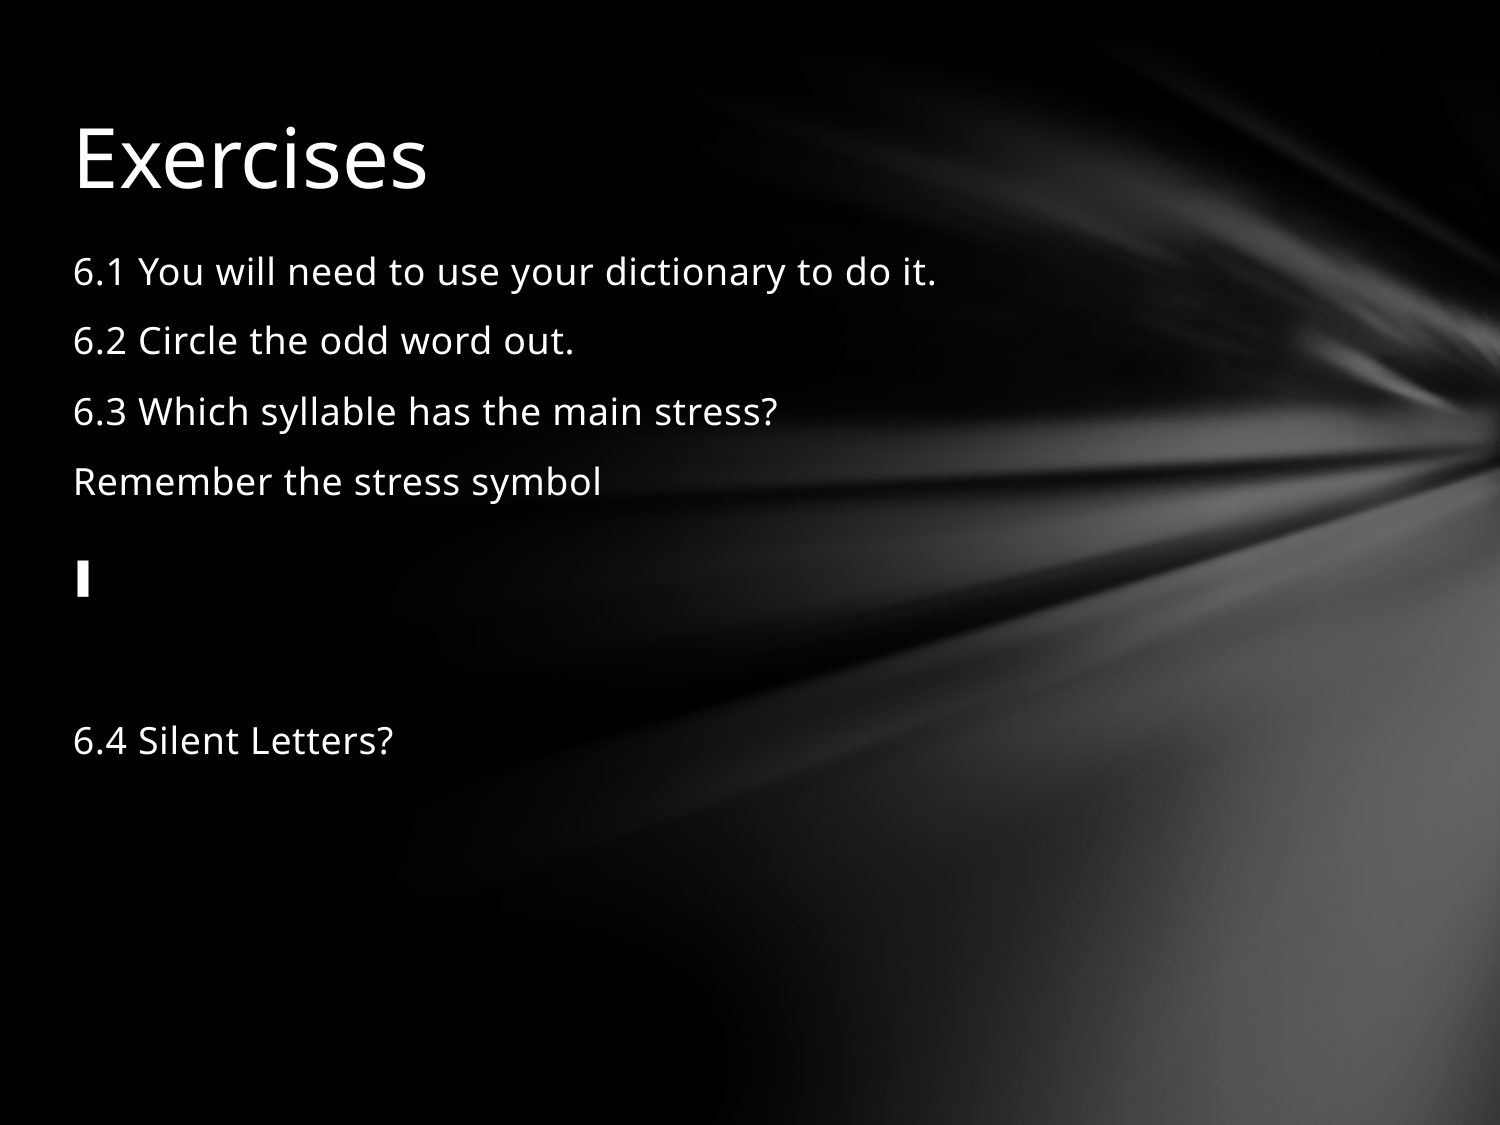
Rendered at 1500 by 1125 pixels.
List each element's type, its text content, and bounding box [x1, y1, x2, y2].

list 6.1 You will need to use your dictionary to do it. 6.2 Circle the odd word out. 6.3 Which syllable has the main stress? Remember the stress symbol ˈ 6.4 Silent Letters? [57, 239, 1318, 1015]
title Exercises [57, 37, 1318, 213]
